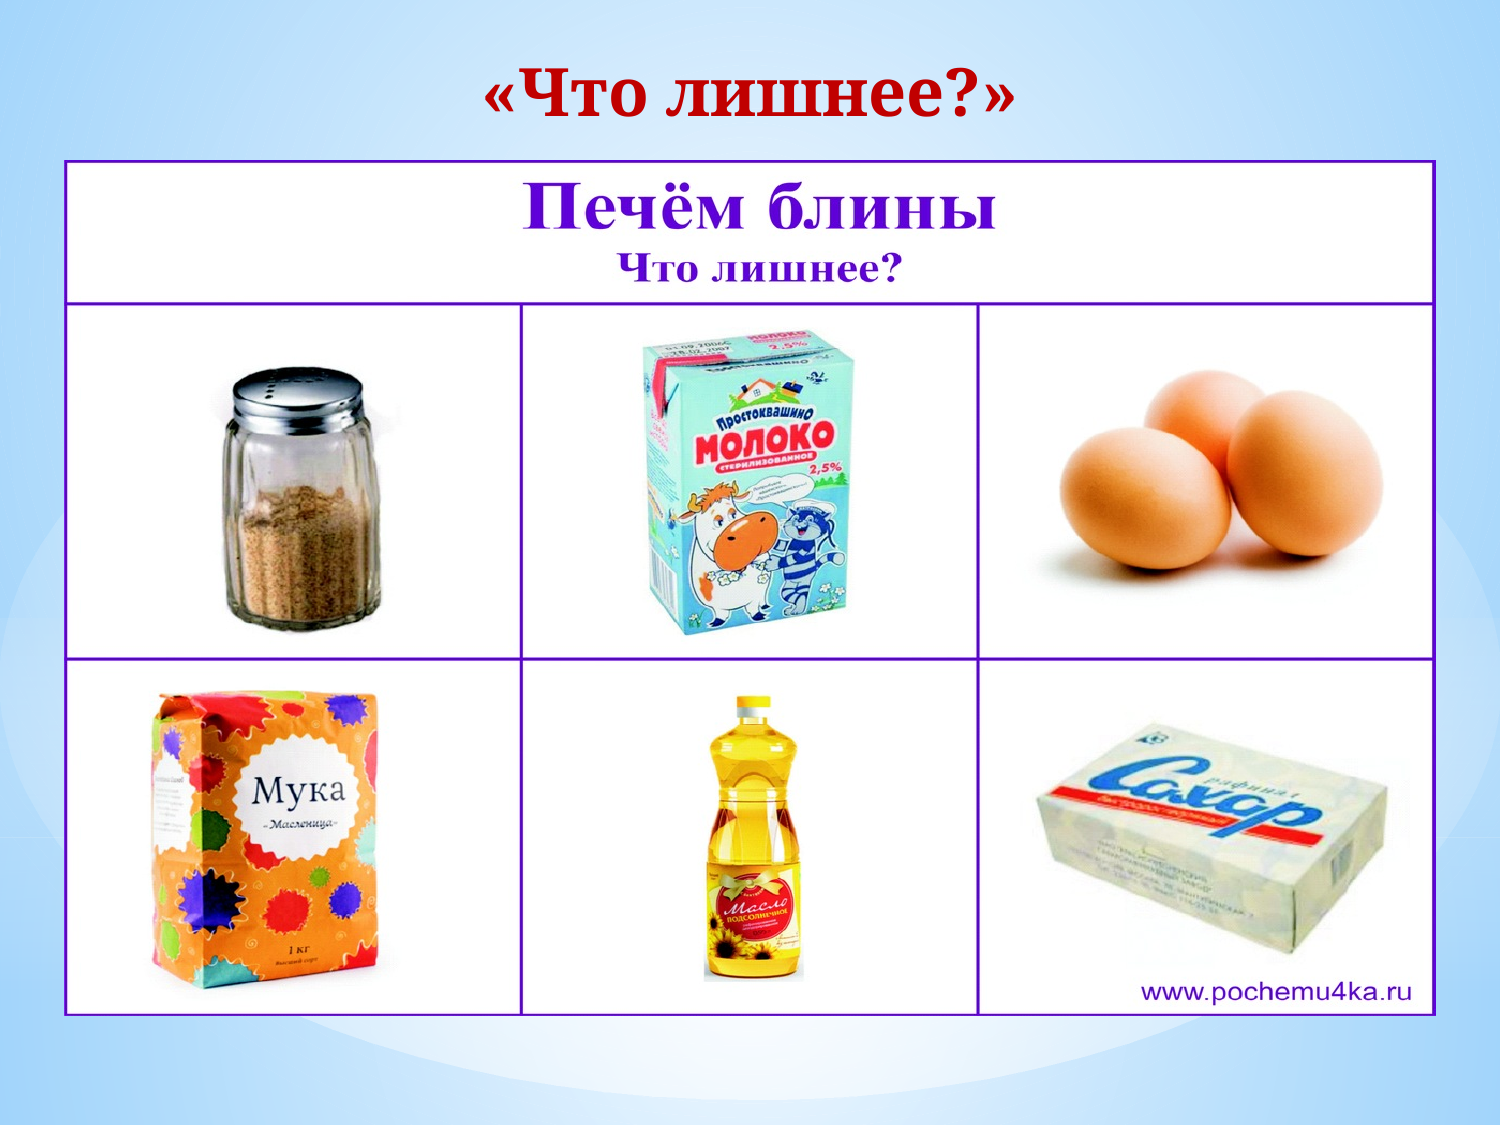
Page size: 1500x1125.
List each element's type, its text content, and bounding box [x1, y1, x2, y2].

text_box «Что лишнее?» [466, 42, 1034, 138]
picture [64, 160, 1436, 1017]
